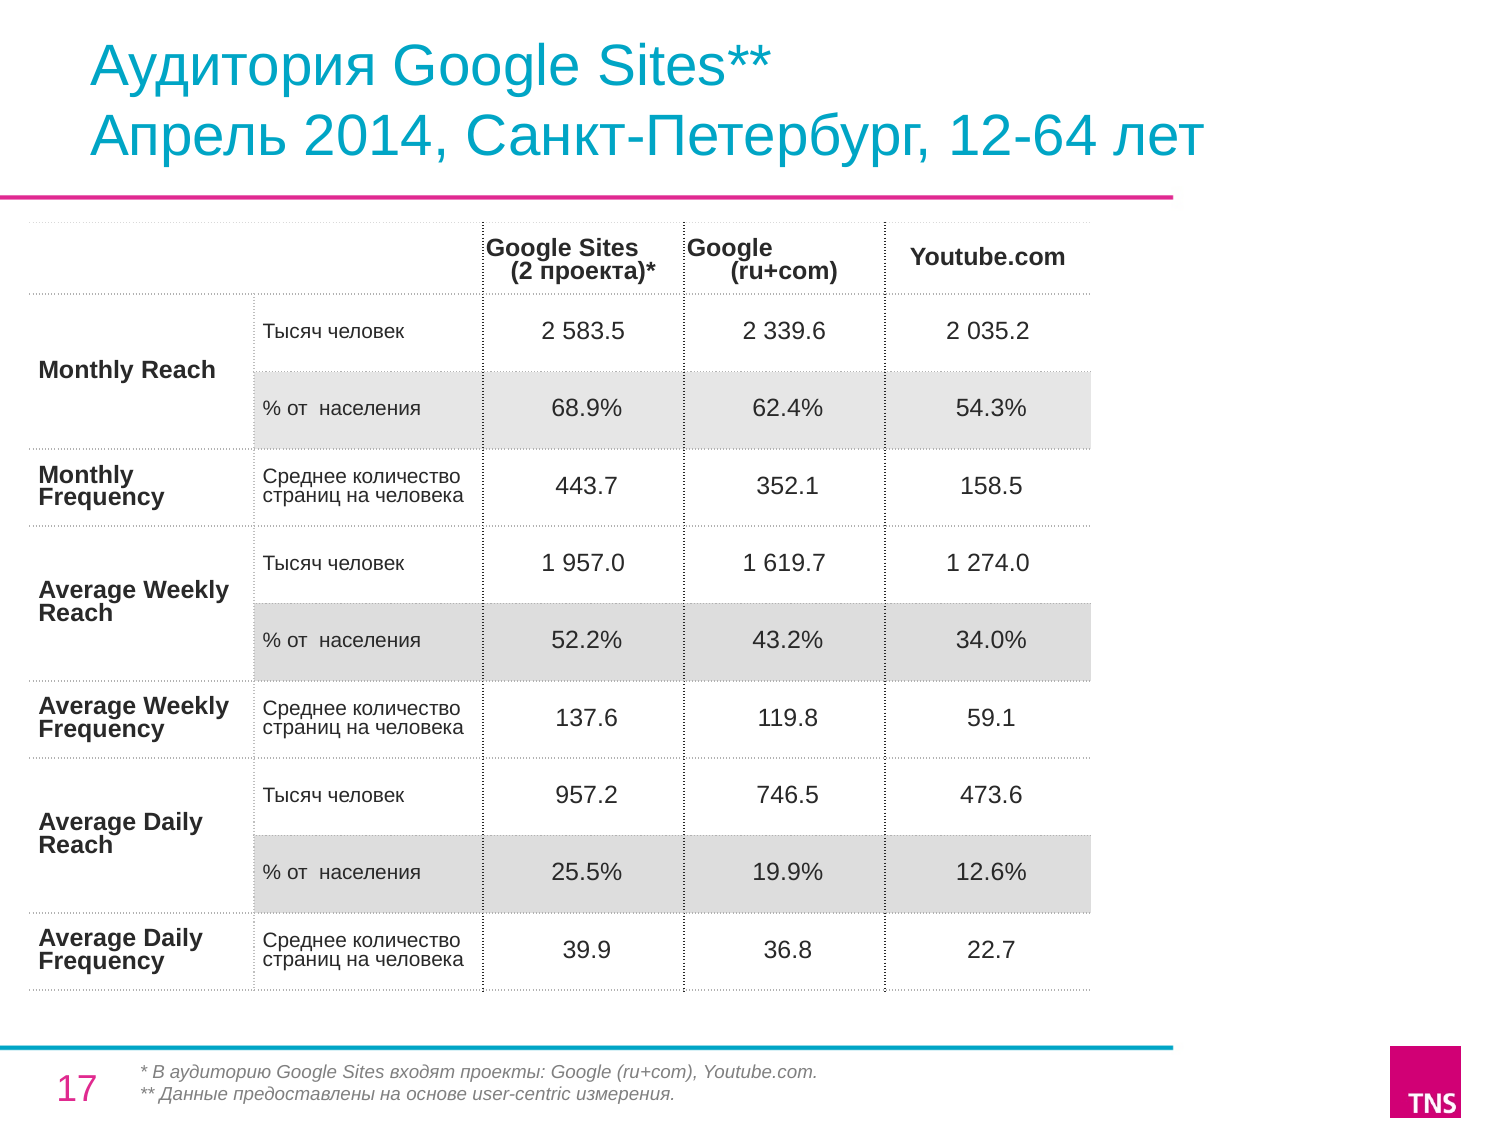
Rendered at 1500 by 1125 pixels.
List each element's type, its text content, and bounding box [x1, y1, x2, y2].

table_cell 39.9 [483, 913, 684, 990]
table_header [29, 223, 483, 294]
title Аудитория Google Sites** Апрель 2014, Санкт-Петербург, 12-64 лет [74, 8, 1476, 187]
table_cell 473.6 [885, 758, 1091, 835]
table_cell 68.9% [483, 372, 684, 449]
table_cell 352.1 [684, 449, 885, 526]
table_cell 2 583.5 [483, 294, 684, 372]
table_cell 54.3% [885, 372, 1091, 449]
table_cell % от населения [254, 372, 483, 449]
table_cell % от населения [254, 835, 483, 913]
slide_number 17 [40, 1055, 392, 1125]
table_header Google (ru+com) [684, 223, 885, 294]
table_cell Monthly Reach [29, 294, 254, 449]
table_cell Тысяч человек [254, 758, 483, 835]
table_cell Average Weekly Reach [29, 526, 254, 681]
table_cell 137.6 [483, 681, 684, 758]
text_box * В аудиторию Google Sites входят проекты: Google (ru+com), Youtube.com. ** Данные предоставлены на основе user-centric измерения. [124, 1052, 1463, 1112]
table_cell 443.7 [483, 449, 684, 526]
table_cell Average Daily Reach [29, 758, 254, 913]
table_cell 119.8 [684, 681, 885, 758]
table_cell Тысяч человек [254, 294, 483, 372]
table_cell Среднее количество страниц на человека [254, 681, 483, 758]
table_cell 1 274.0 [885, 526, 1091, 603]
table_cell 59.1 [885, 681, 1091, 758]
table_cell 1 619.7 [684, 526, 885, 603]
table_cell 34.0% [885, 603, 1091, 681]
table_cell Average Daily Frequency [29, 913, 254, 990]
table_cell 158.5 [885, 449, 1091, 526]
table_cell 36.8 [684, 913, 885, 990]
table_header Youtube.com [885, 223, 1091, 294]
table_cell 62.4% [684, 372, 885, 449]
table_cell 25.5% [483, 835, 684, 913]
table_cell 43.2% [684, 603, 885, 681]
table_cell 19.9% [684, 835, 885, 913]
table_cell 746.5 [684, 758, 885, 835]
table_cell 957.2 [483, 758, 684, 835]
table_cell Monthly Frequency [29, 449, 254, 526]
table_cell 12.6% [885, 835, 1091, 913]
table_cell 2 035.2 [885, 294, 1091, 372]
table_cell Average Weekly Frequency [29, 681, 254, 758]
table_cell 22.7 [885, 913, 1091, 990]
table_cell Среднее количество страниц на человека [254, 449, 483, 526]
table_cell 1 957.0 [483, 526, 684, 603]
picture [0, 0, 1500, 1125]
table_header Google Sites (2 проекта)* [483, 223, 684, 294]
table_cell % от населения [254, 603, 483, 681]
table_cell Тысяч человек [254, 526, 483, 603]
table_cell 2 339.6 [684, 294, 885, 372]
table_cell 52.2% [483, 603, 684, 681]
table_cell Среднее количество страниц на человека [254, 913, 483, 990]
